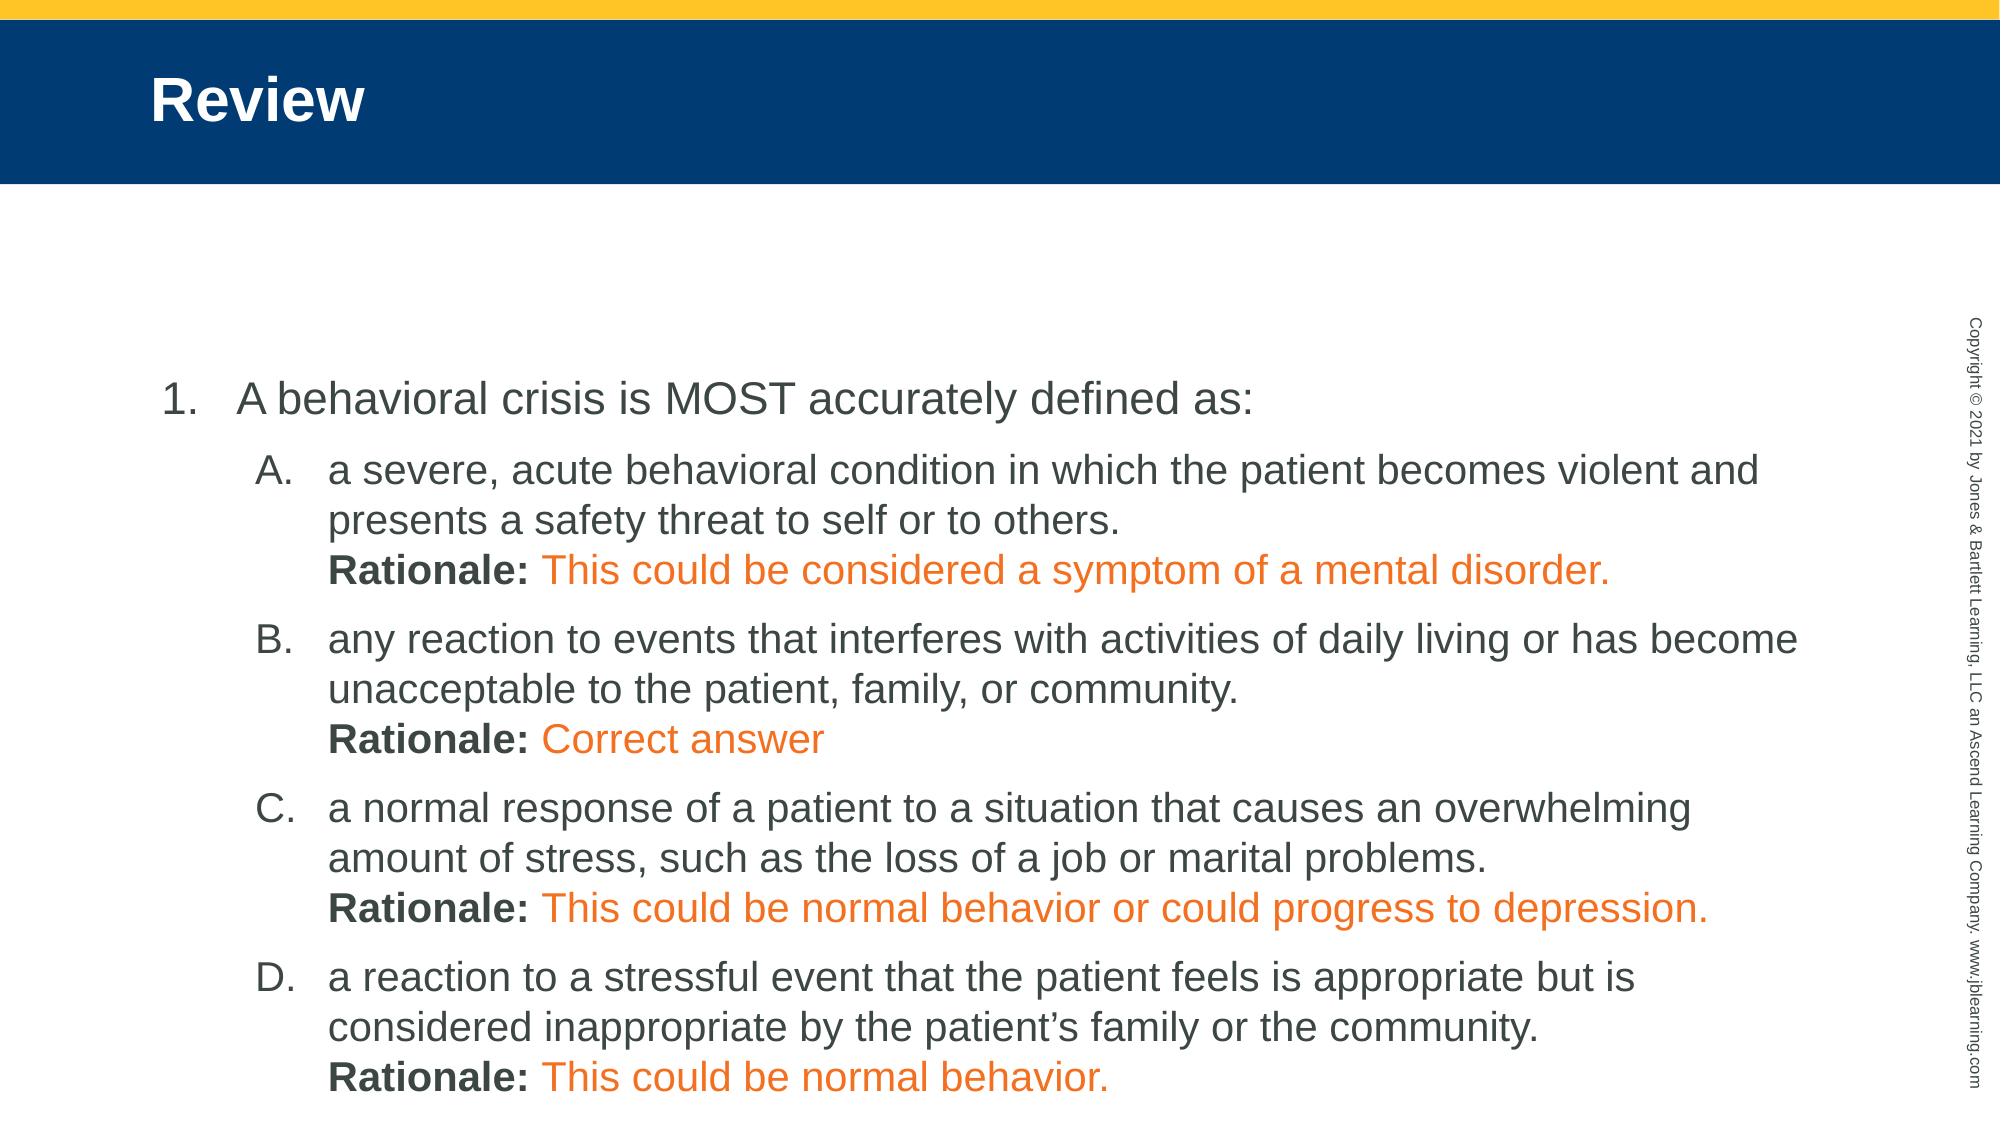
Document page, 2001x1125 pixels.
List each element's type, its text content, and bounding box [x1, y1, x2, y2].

list A behavioral crisis is MOST accurately defined as: a severe, acute behavioral condition in which the patient becomes violent and presents a safety threat to self or to others. Rationale: This could be considered a symptom of a mental disorder. any reaction to events that interferes with activities of daily living or has become unacceptable to the patient, family, or community. Rationale: Correct answer a normal response of a patient to a situation that causes an overwhelming amount of stress, such as the loss of a job or marital problems. Rationale: This could be normal behavior or could progress to depression. a reaction to a stressful event that the patient feels is appropriate but is considered inappropriate by the patient’s family or the community. Rationale: This could be normal behavior. [146, 361, 1859, 1016]
title Review [0, 19, 2000, 185]
